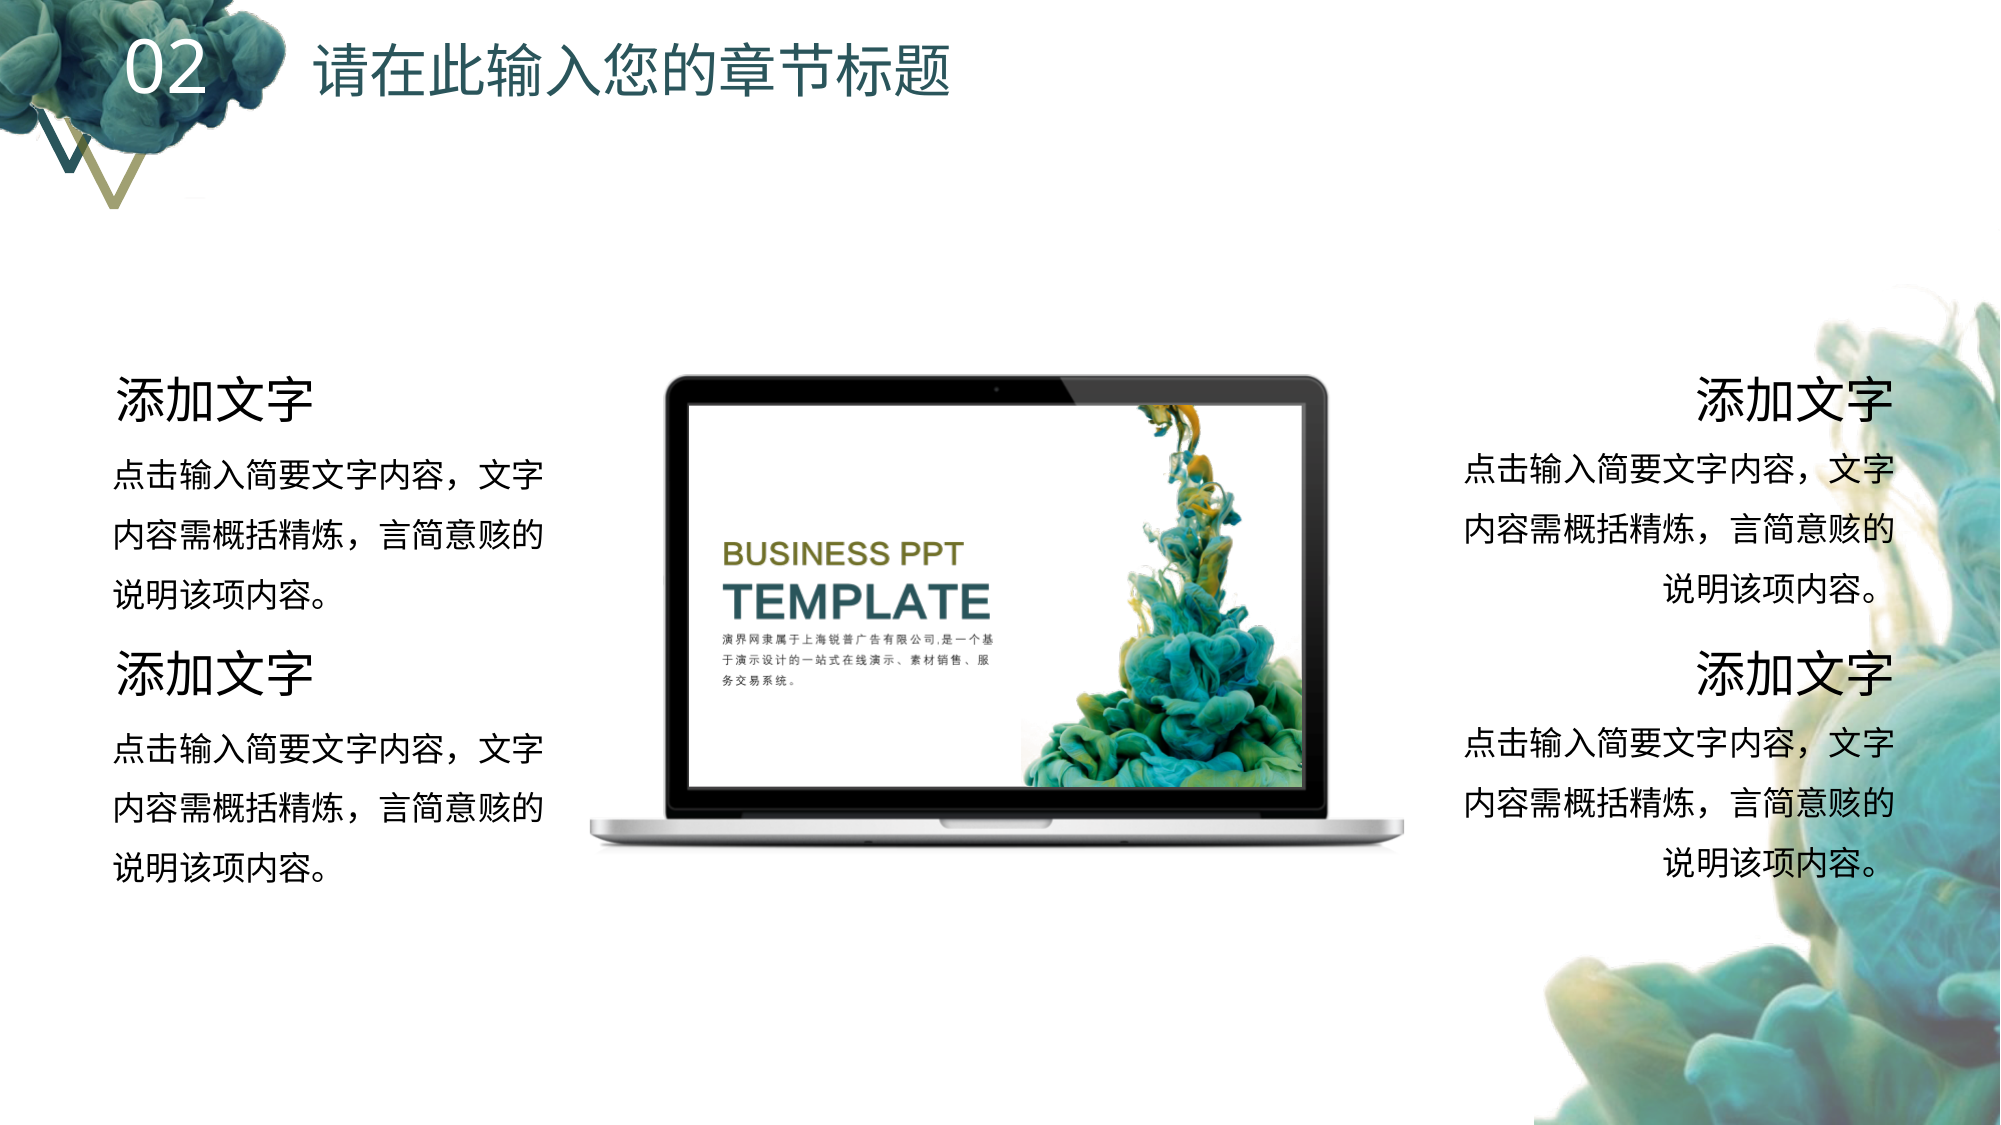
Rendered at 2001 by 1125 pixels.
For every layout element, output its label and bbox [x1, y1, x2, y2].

text_box [0, 0, 1094, 207]
text_box [1420, 361, 1911, 892]
text_box [570, 343, 1430, 879]
picture [1534, 229, 2000, 1125]
text_box [97, 361, 588, 898]
